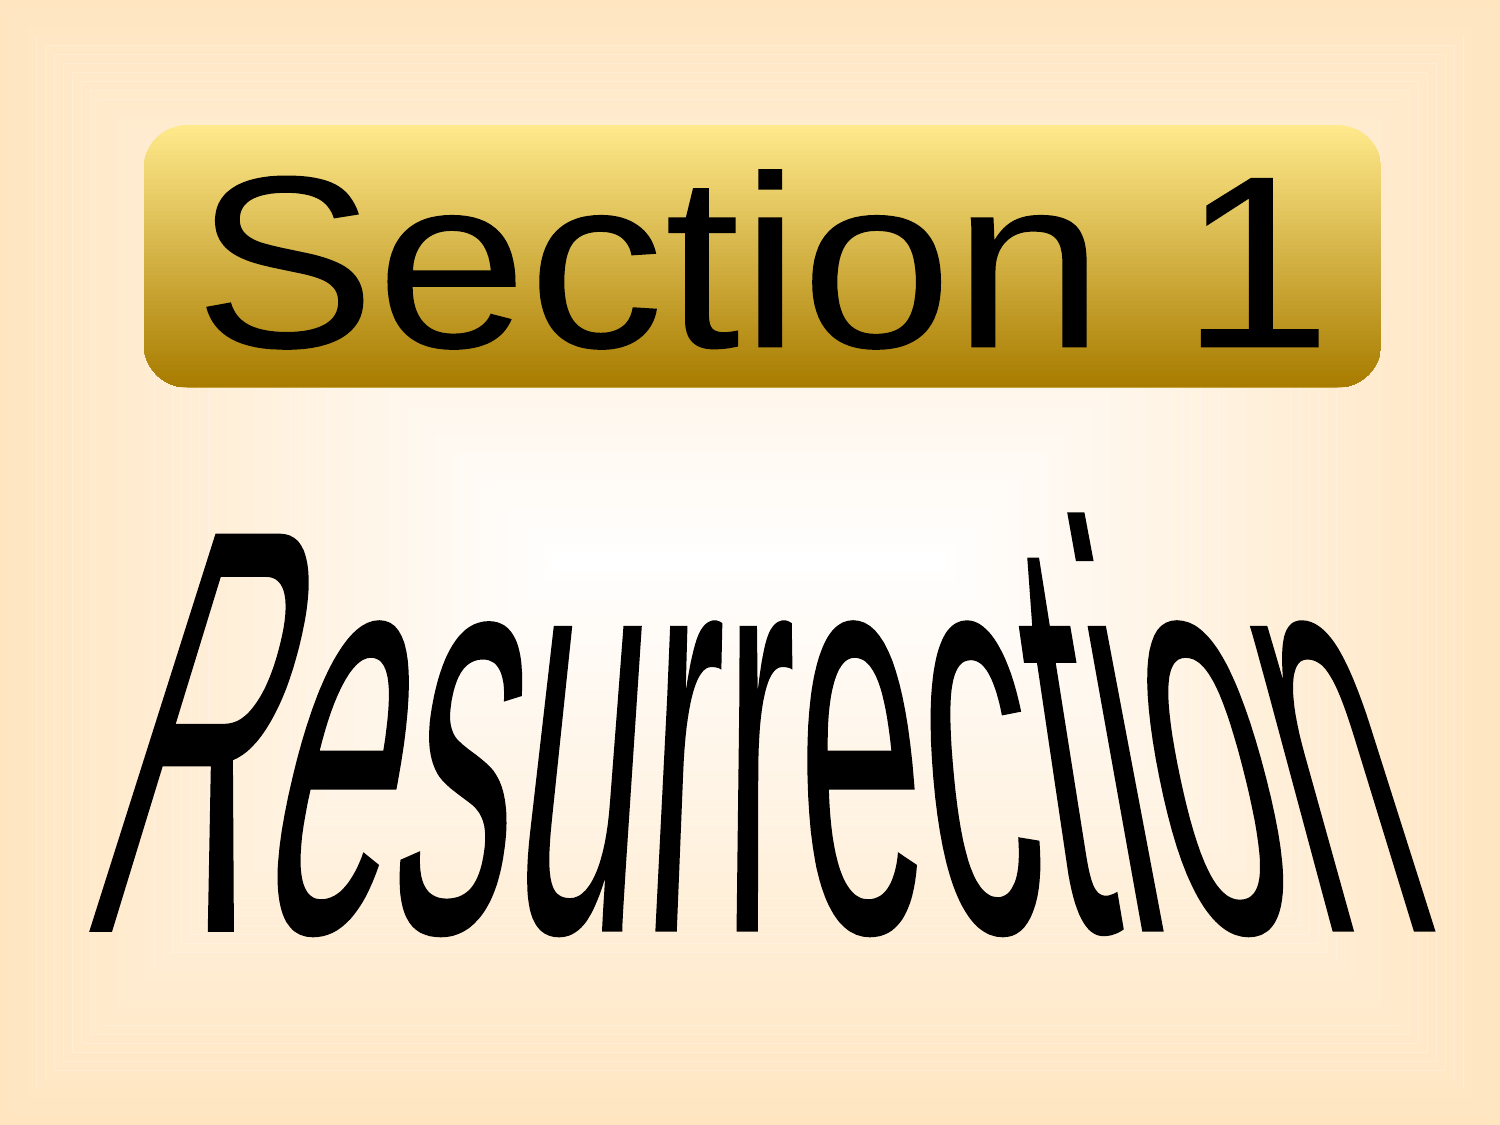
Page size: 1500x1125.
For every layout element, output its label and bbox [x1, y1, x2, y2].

text_box [143, 124, 1382, 388]
